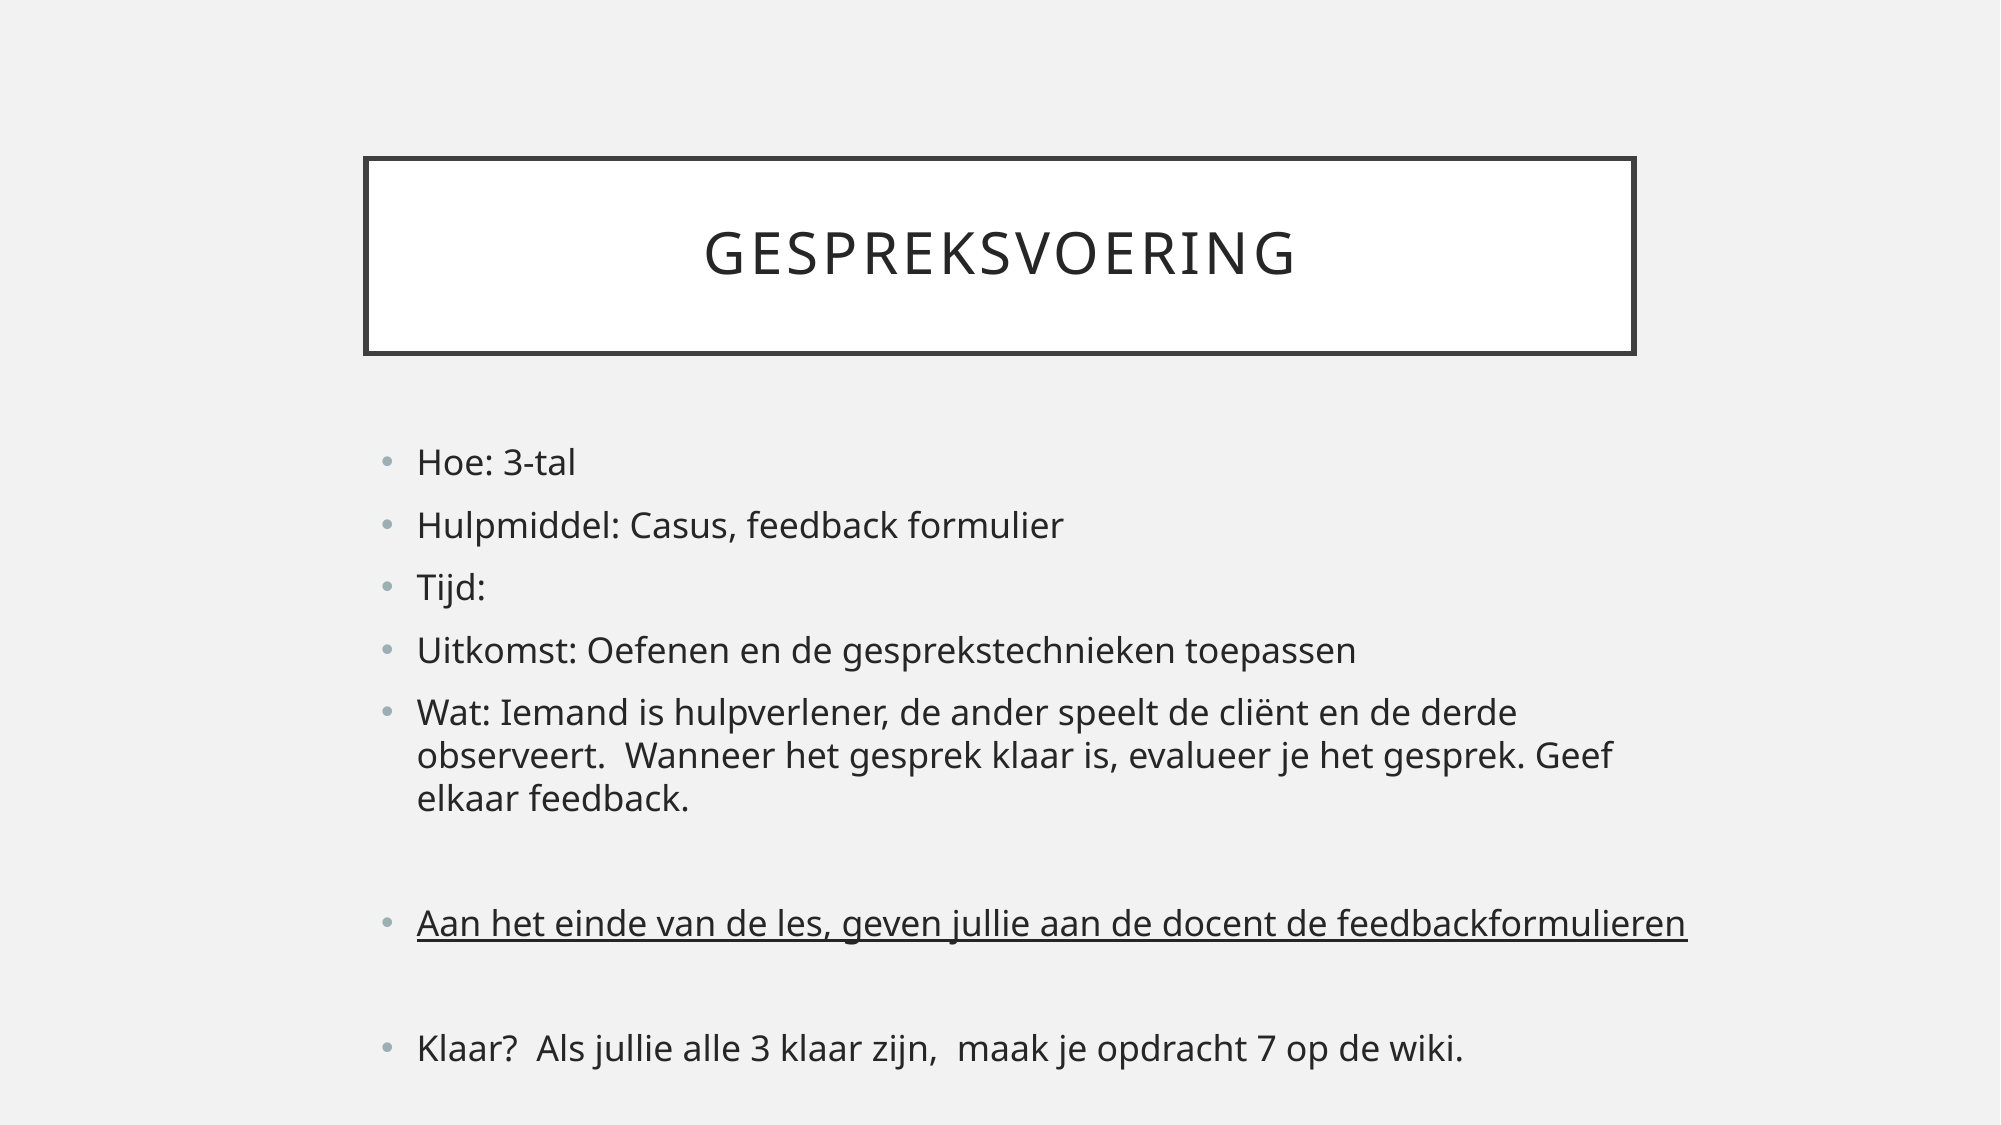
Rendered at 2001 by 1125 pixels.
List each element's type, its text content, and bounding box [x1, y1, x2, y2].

list Hoe: 3-tal Hulpmiddel: Casus, feedback formulier Tijd: Uitkomst: Oefenen en de gesprekstechnieken toepassen Wat: Iemand is hulpverlener, de ander speelt de cliënt en de derde observeert. Wanneer het gesprek klaar is, evalueer je het gesprek. Geef elkaar feedback. Aan het einde van de les, geven jullie aan de docent de feedbackformulieren Klaar? Als jullie alle 3 klaar zijn, maak je opdracht 7 op de wiki. [366, 432, 1704, 1083]
title Gespreksvoering [363, 156, 1637, 356]
